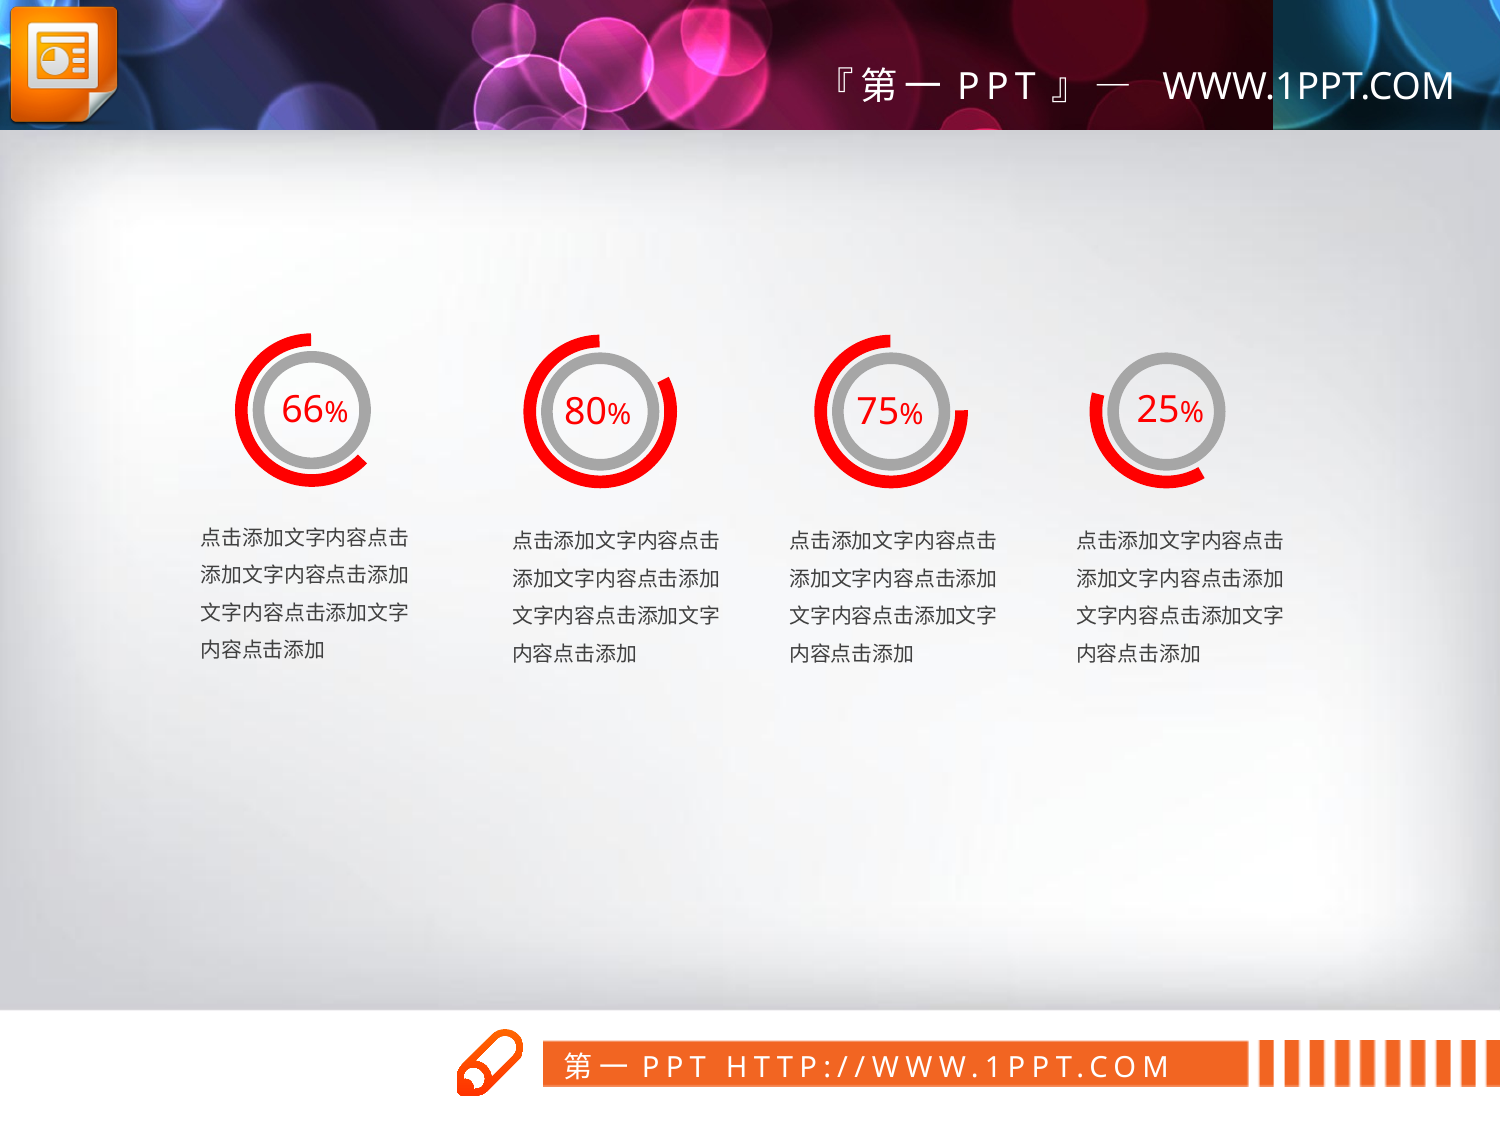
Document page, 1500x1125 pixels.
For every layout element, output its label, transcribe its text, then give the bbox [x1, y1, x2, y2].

text_box [1107, 352, 1220, 471]
text_box [832, 380, 943, 471]
text_box 80% [549, 379, 651, 440]
text_box 75% [841, 379, 946, 440]
text_box [814, 334, 968, 489]
text_box [1089, 392, 1205, 489]
text_box [946, 389, 951, 434]
text_box 点击添加文字内容点击添加文字内容点击添加文字内容点击添加文字内容点击添加 [497, 508, 736, 673]
text_box [541, 381, 660, 471]
text_box [234, 333, 368, 487]
text_box [252, 351, 364, 470]
text_box [523, 334, 678, 489]
picture [0, 0, 1500, 1012]
text_box 点击添加文字内容点击添加文字内容点击添加文字内容点击添加文字内容点击添加 [1061, 508, 1300, 673]
text_box 点击添加文字内容点击添加文字内容点击添加文字内容点击添加文字内容点击添加 [774, 508, 1013, 673]
text_box 25% [1121, 377, 1226, 438]
text_box [550, 352, 650, 379]
text_box 点击添加文字内容点击添加文字内容点击添加文字内容点击添加文字内容点击添加 [186, 504, 424, 670]
text_box 66% [266, 377, 389, 438]
text_box [841, 352, 941, 379]
picture [543, 1040, 1500, 1087]
